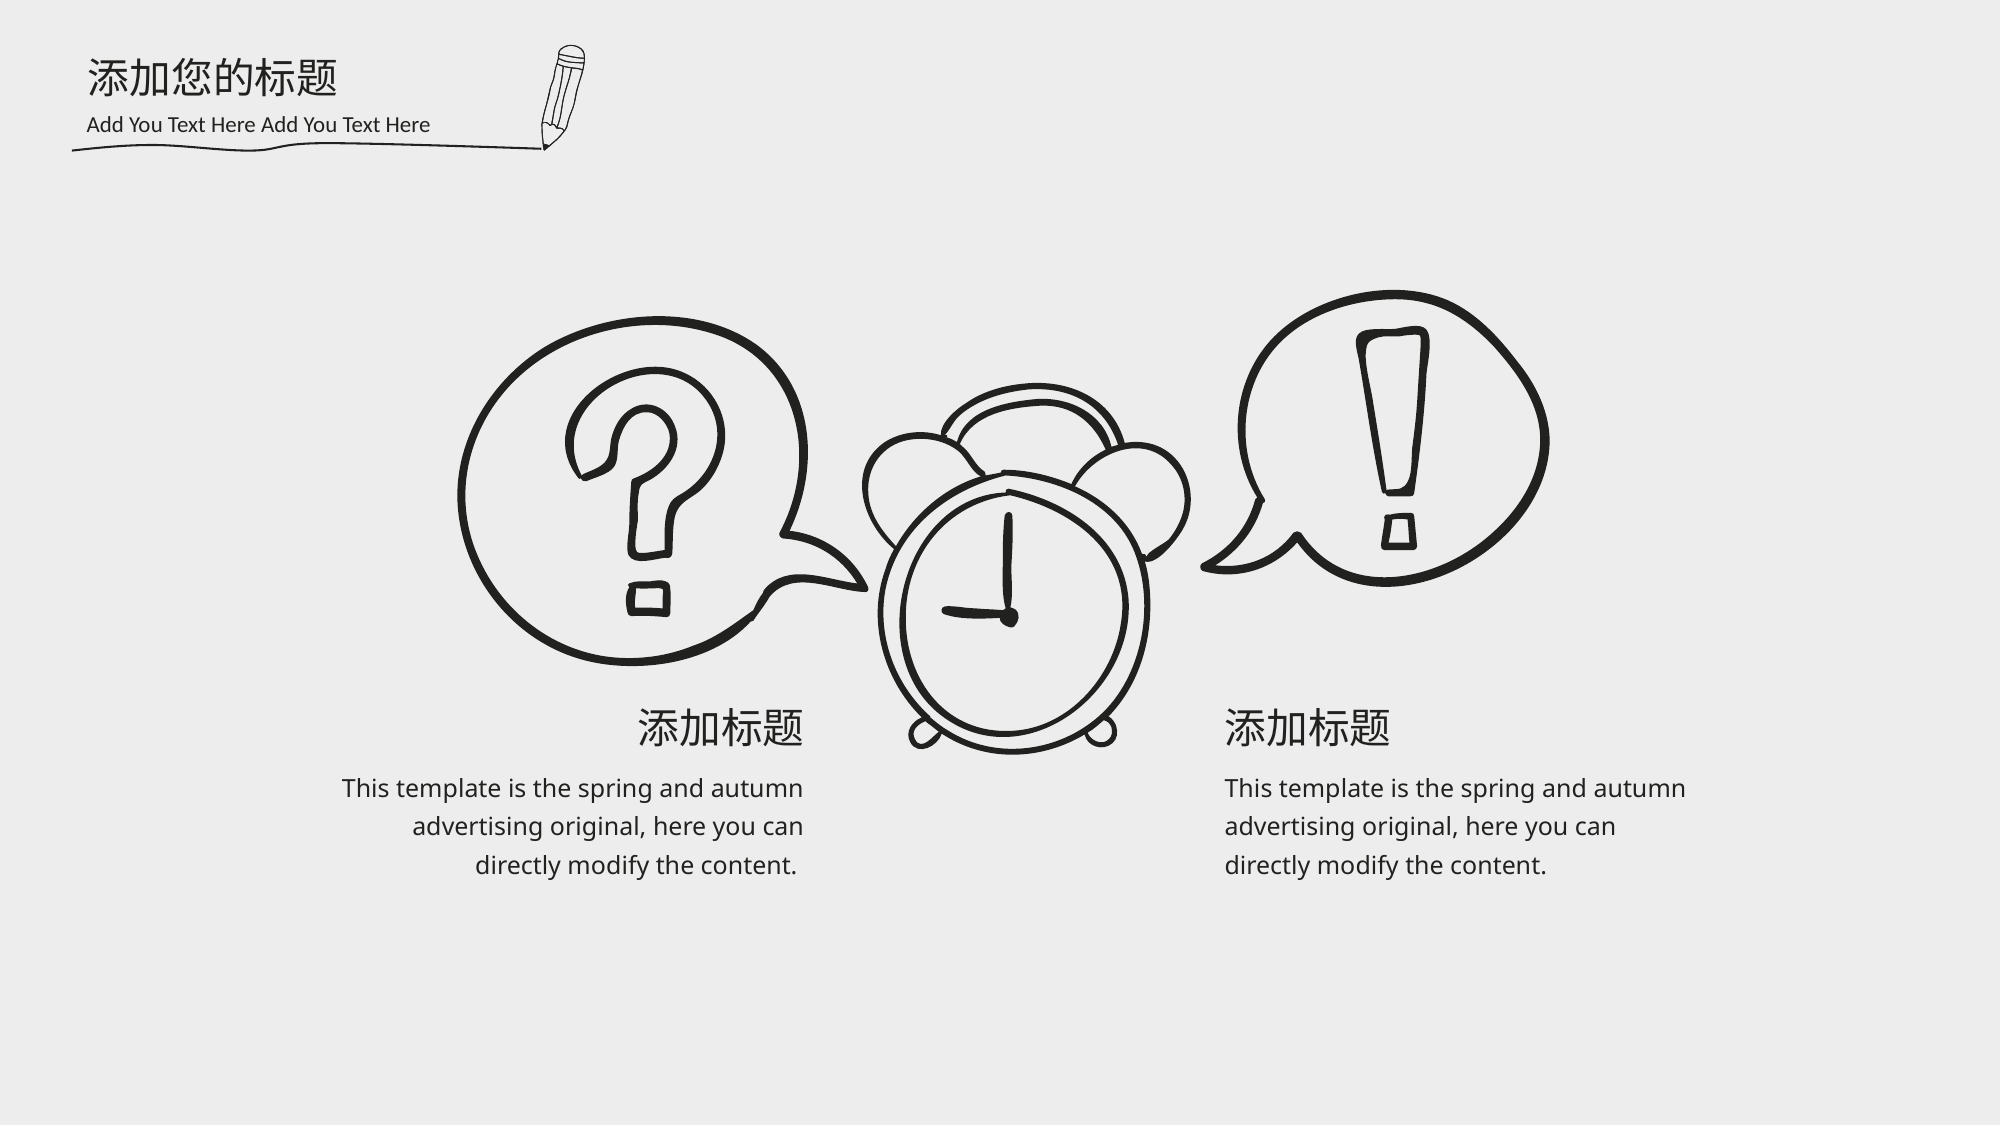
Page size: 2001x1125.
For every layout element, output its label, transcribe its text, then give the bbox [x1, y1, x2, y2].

text_box This template is the spring and autumn advertising original, here you can directly modify the content. [1209, 755, 1716, 888]
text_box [509, 75, 617, 120]
text_box 添加您的标题 [73, 44, 354, 93]
text_box This template is the spring and autumn advertising original, here you can directly modify the content. [313, 755, 820, 888]
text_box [449, 276, 1551, 779]
text_box Add You Text Here Add You Text Here [71, 93, 542, 145]
text_box [71, 142, 542, 152]
